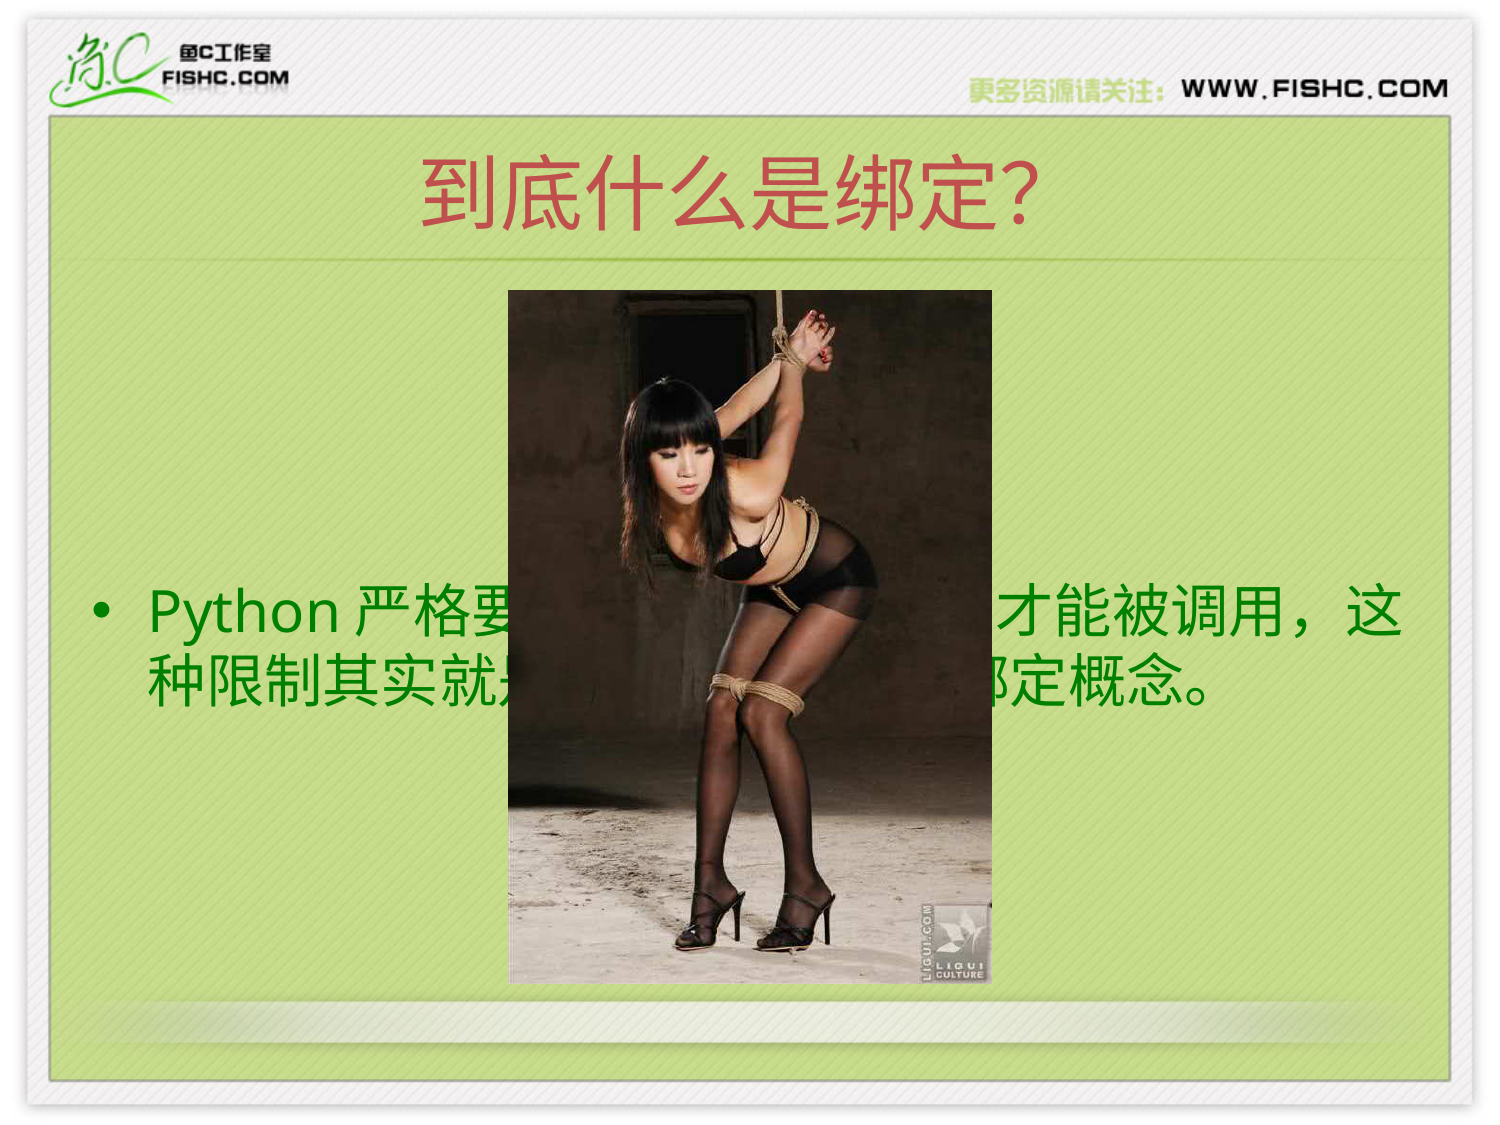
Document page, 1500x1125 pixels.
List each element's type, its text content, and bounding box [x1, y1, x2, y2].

title 到底什么是绑定？ [75, 113, 1425, 268]
list Python严格要求方法需要有实例才能被调用，这种限制其实就是Python所谓的绑定概念。 [76, 272, 1427, 1016]
picture [0, 0, 1500, 1125]
